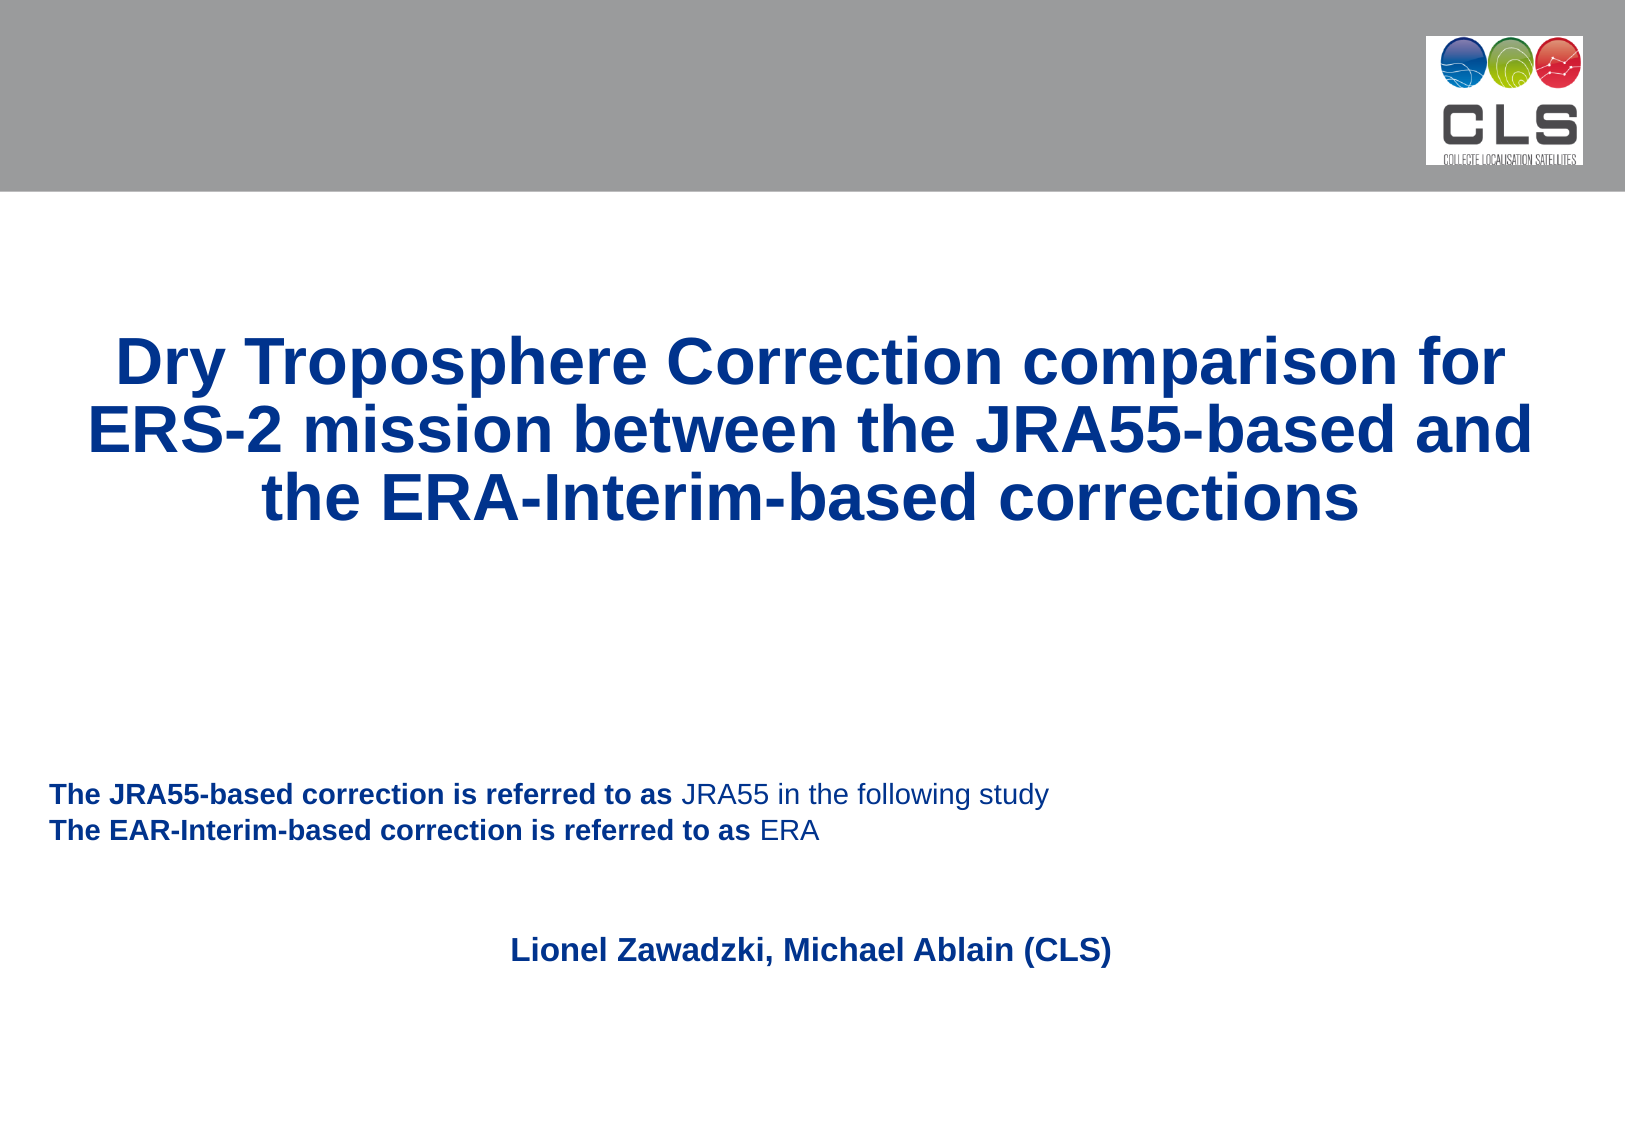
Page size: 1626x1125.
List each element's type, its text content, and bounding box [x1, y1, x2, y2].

text_box Dry Troposphere Correction comparison for ERS-2 mission between the JRA55-based and the ERA-Interim-based corrections The JRA55-based correction is referred to as JRA55 in the following study The EAR-Interim-based correction is referred to as ERA Lionel Zawadzki, Michael Ablain (CLS) [34, 322, 1589, 897]
picture [1426, 36, 1583, 165]
